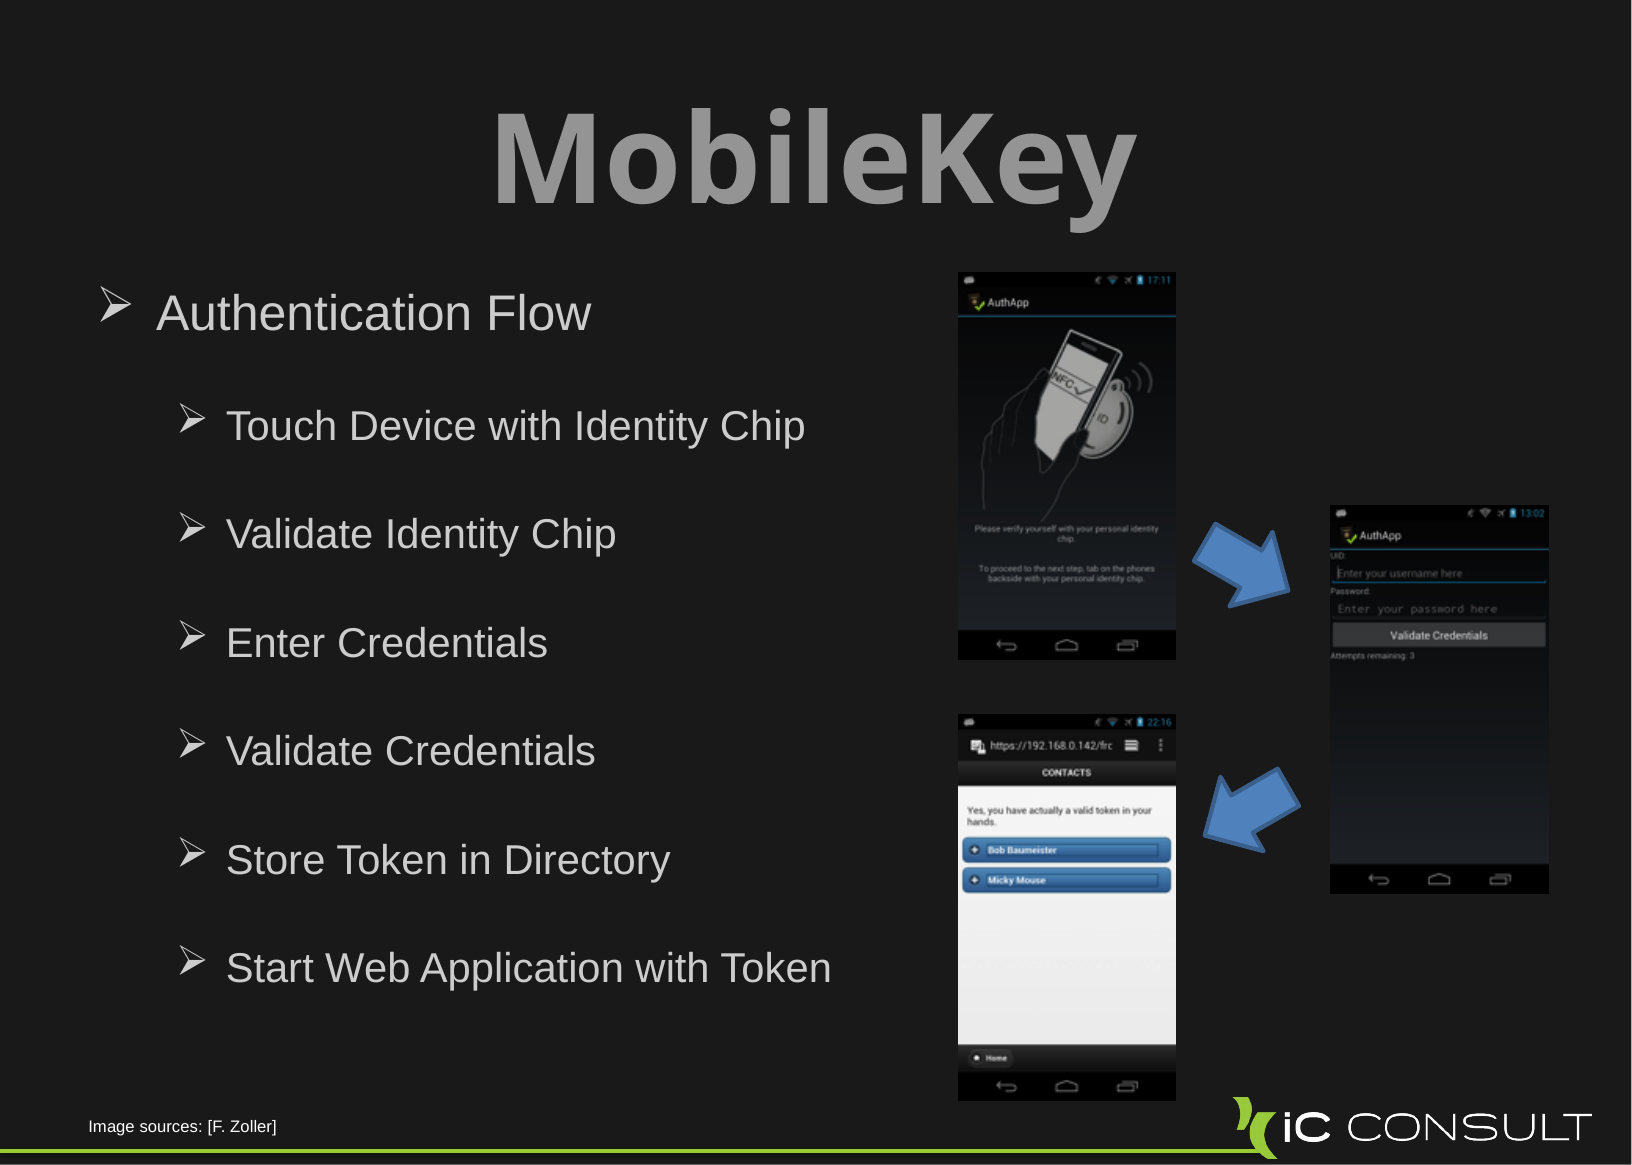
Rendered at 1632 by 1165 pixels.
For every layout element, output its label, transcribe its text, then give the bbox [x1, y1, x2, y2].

text_box [1202, 766, 1302, 854]
picture [957, 714, 1176, 1102]
title MobileKey [78, 66, 1547, 242]
list Authentication Flow Touch Device with Identity Chip Validate Identity Chip Enter Credentials Validate Credentials Store Token in Directory Start Web Application with Token [80, 272, 864, 1101]
text_box Image sources: [F. Zoller] [73, 1108, 292, 1144]
text_box [1191, 521, 1291, 609]
picture [957, 272, 1176, 660]
picture [1329, 504, 1549, 894]
